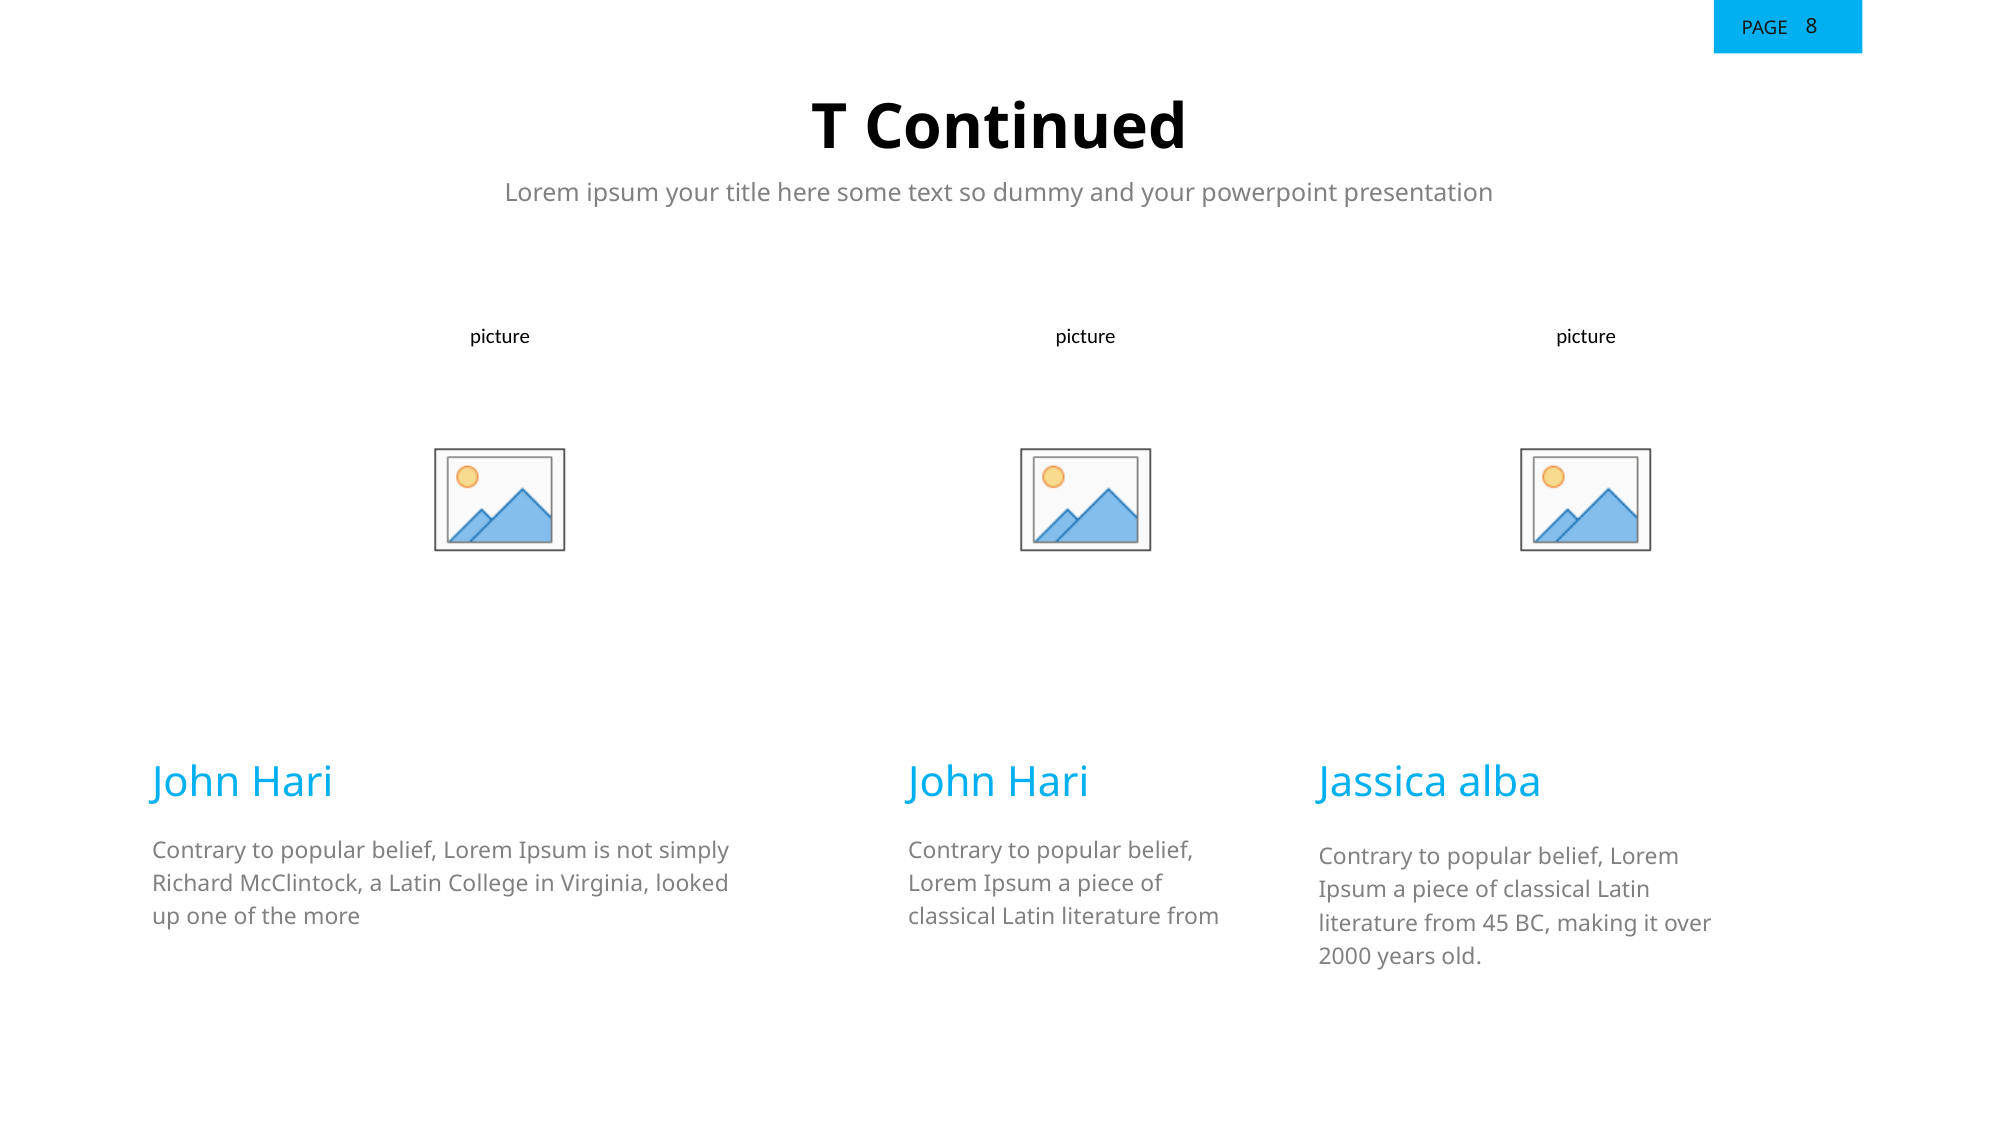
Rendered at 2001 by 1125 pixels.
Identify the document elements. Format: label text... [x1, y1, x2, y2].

text_box Contrary to popular belief, Lorem Ipsum a piece of classical Latin literature from [893, 822, 1252, 937]
text_box Contrary to popular belief, Lorem Ipsum a piece of classical Latin literature from 45 BC, making it over 2000 years old. [1303, 828, 1767, 977]
picture [1303, 315, 1869, 685]
slide_number 8 [1790, 10, 1867, 43]
picture [137, 315, 863, 685]
title T Continued [137, 78, 1863, 179]
subtitle Lorem ipsum your title here some text so dummy and your powerpoint presentation [137, 179, 1863, 221]
text_box John Hari [893, 746, 1185, 812]
picture [893, 315, 1278, 685]
text_box Jassica alba [1303, 746, 1595, 812]
text_box John Hari [137, 746, 429, 812]
text_box Contrary to popular belief, Lorem Ipsum is not simply Richard McClintock, a Latin College in Virginia, looked up one of the more [137, 822, 753, 937]
